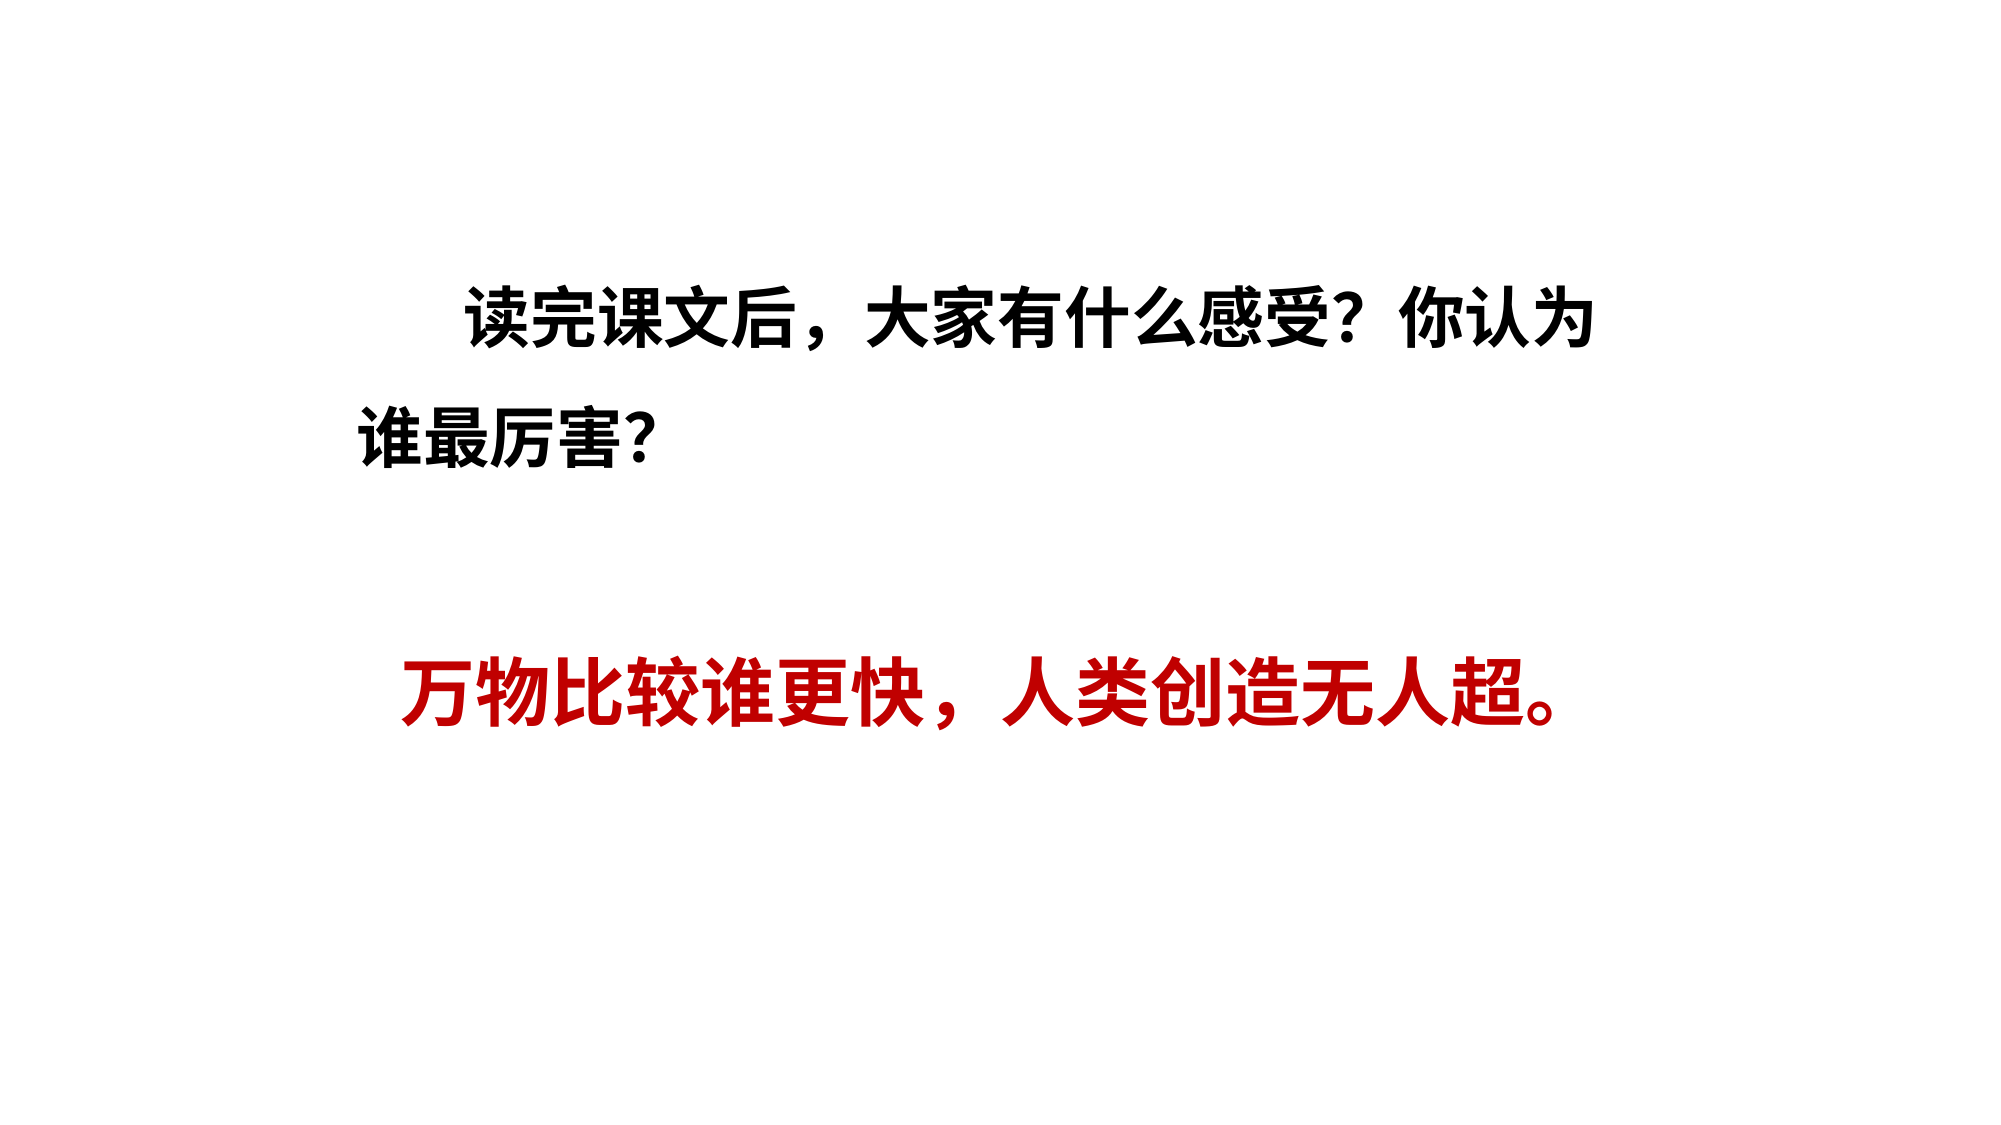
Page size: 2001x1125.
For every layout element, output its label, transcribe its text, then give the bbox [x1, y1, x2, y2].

text_box 万物比较谁更快，人类创造无人超。 [385, 637, 1616, 743]
text_box 读完课文后，大家有什么感受？你认为谁最厉害？ [341, 228, 1663, 484]
